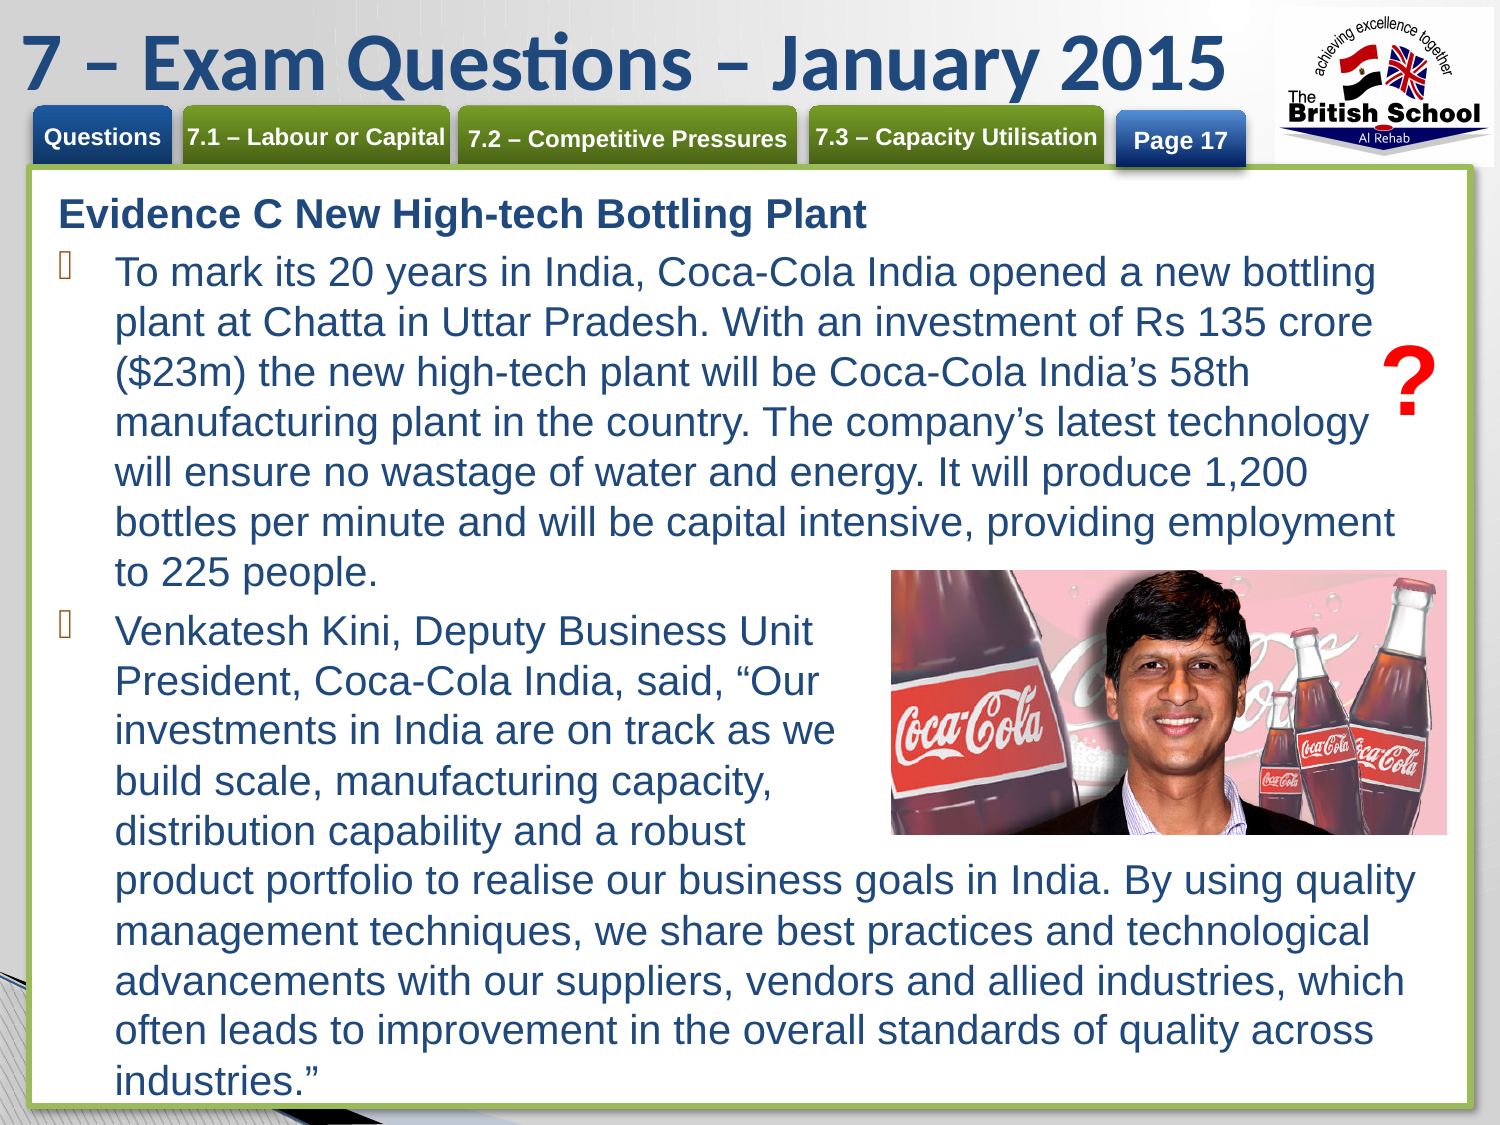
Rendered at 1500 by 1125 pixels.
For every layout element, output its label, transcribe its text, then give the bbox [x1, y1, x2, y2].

text_box ? [1364, 308, 1456, 443]
text_box Page 17 [1116, 109, 1247, 167]
picture [281, 1114, 303, 1125]
picture [1275, 7, 1495, 167]
picture [891, 570, 1448, 835]
text_box Evidence C New High-tech Bottling Plant To mark its 20 years in India, Coca-Cola India opened a new bottling plant at Chatta in Uttar Pradesh. With an investment of Rs 135 crore ($23m) the new high-tech plant will be Coca-Cola India’s 58th manufacturing plant in the country. The company’s latest technology will ensure no wastage of water and energy. It will produce 1,200 bottles per minute and will be capital intensive, providing employment to 225 people. Venkatesh Kini, Deputy Business Unit President, Coca-Cola India, said, “Our investments in India are on track as we build scale, manufacturing capacity, distribution capability and a robust product portfolio to realise our business goals in India. By using quality management techniques, we share best practices and technological advancements with our suppliers, vendors and allied industries, which often leads to improvement in the overall standards of quality across industries.” [43, 179, 1447, 1111]
title 7 – Exam Questions – January 2015 [5, 11, 1270, 102]
